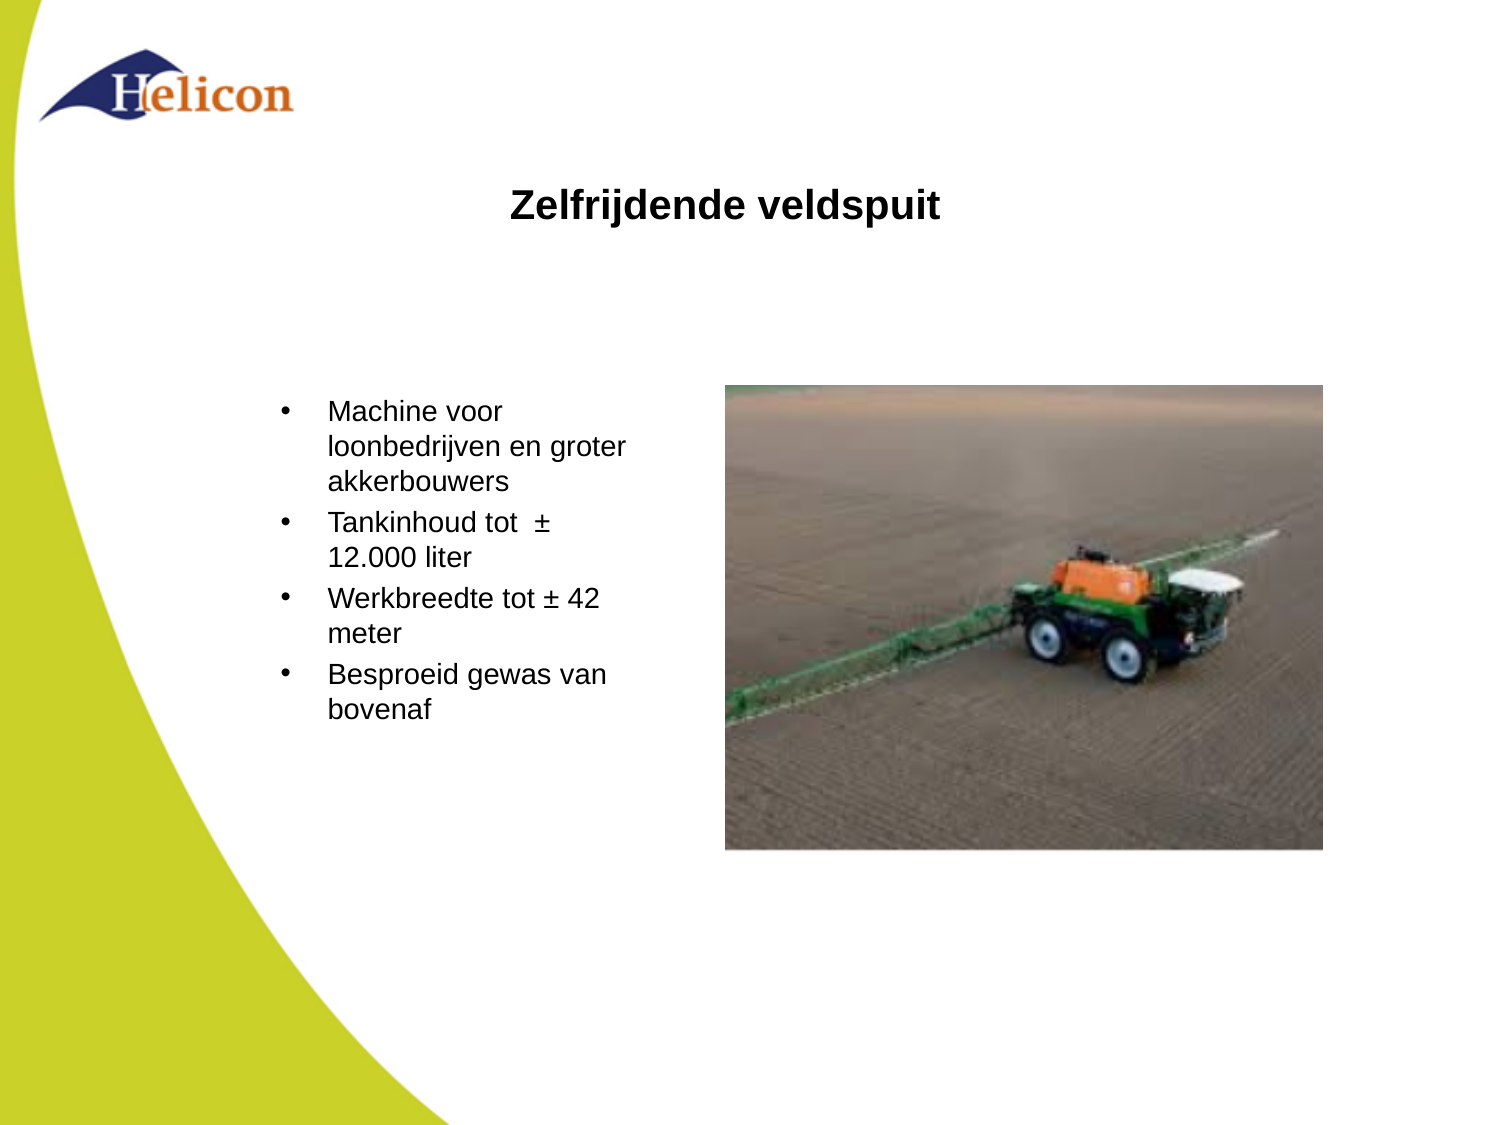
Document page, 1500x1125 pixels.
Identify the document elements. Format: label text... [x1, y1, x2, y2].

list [725, 385, 1323, 856]
picture [0, 0, 1500, 1125]
list Machine voor loonbedrijven en groter akkerbouwers Tankinhoud tot ± 12.000 liter Werkbreedte tot ± 42 meter Besproeid gewas van bovenaf [265, 385, 657, 1005]
title Zelfrijdende veldspuit [75, 44, 1376, 236]
